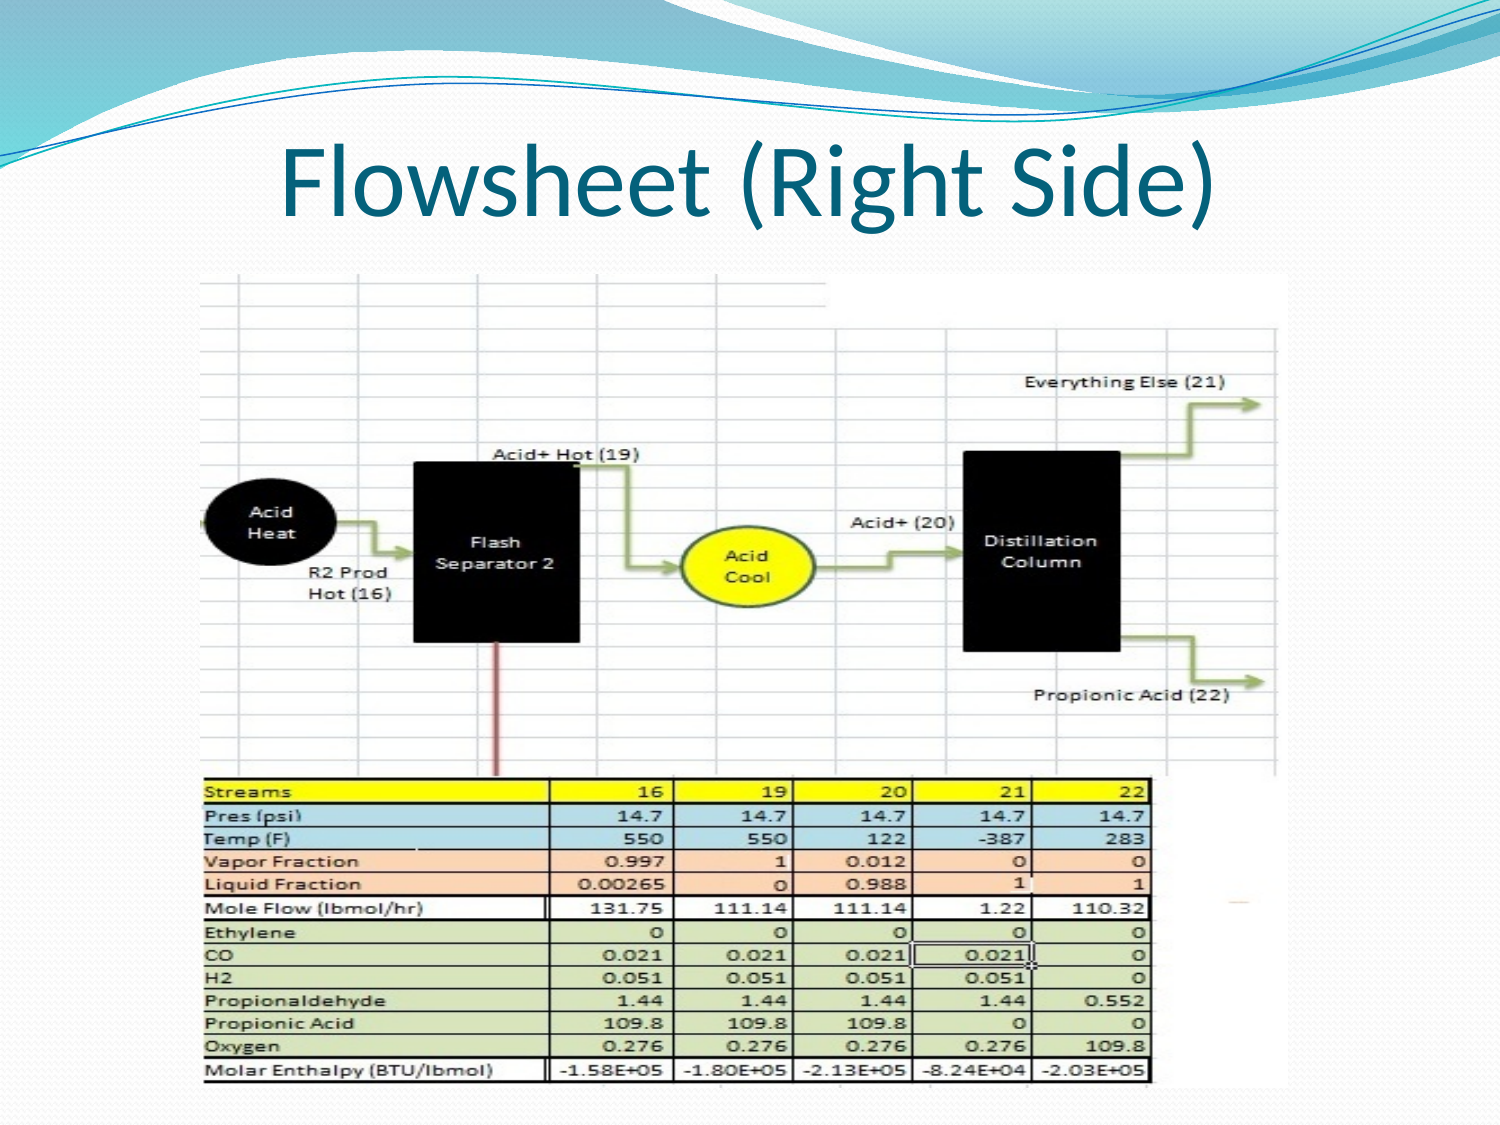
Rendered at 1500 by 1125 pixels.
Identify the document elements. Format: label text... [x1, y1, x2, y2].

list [199, 274, 1288, 1088]
title Flowsheet (Right Side) [75, 50, 1425, 238]
